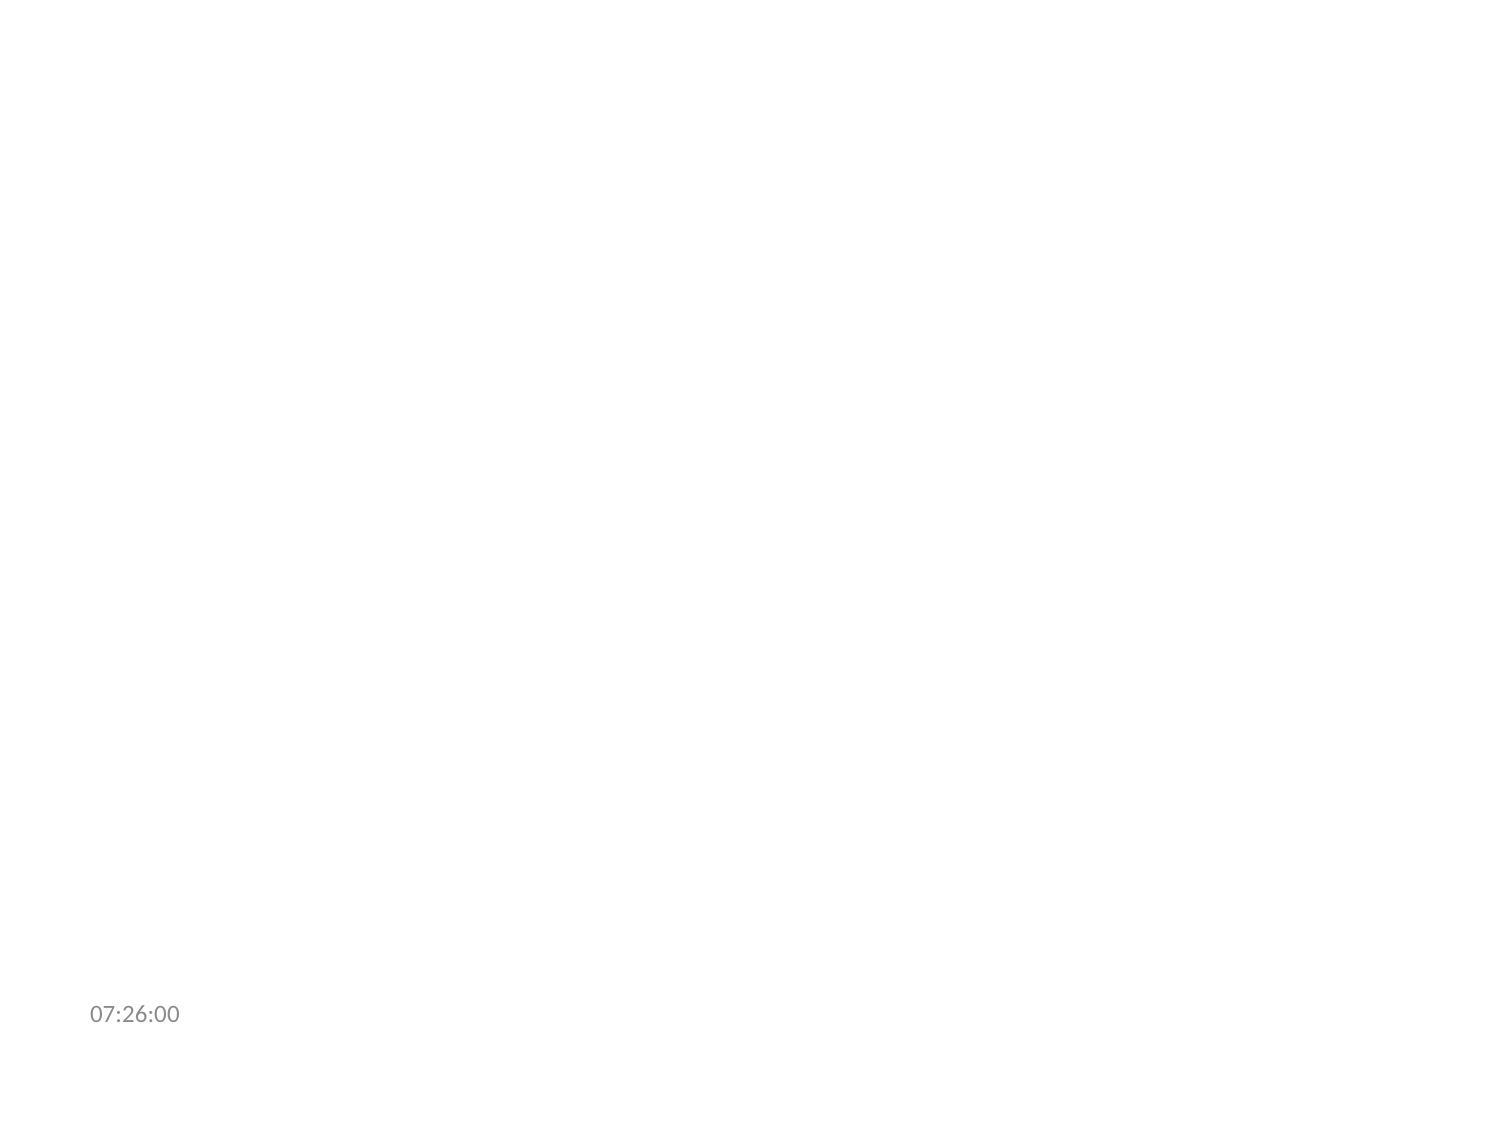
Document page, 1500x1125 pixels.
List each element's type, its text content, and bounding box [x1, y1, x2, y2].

text_box 15:35:09 [75, 982, 425, 1043]
